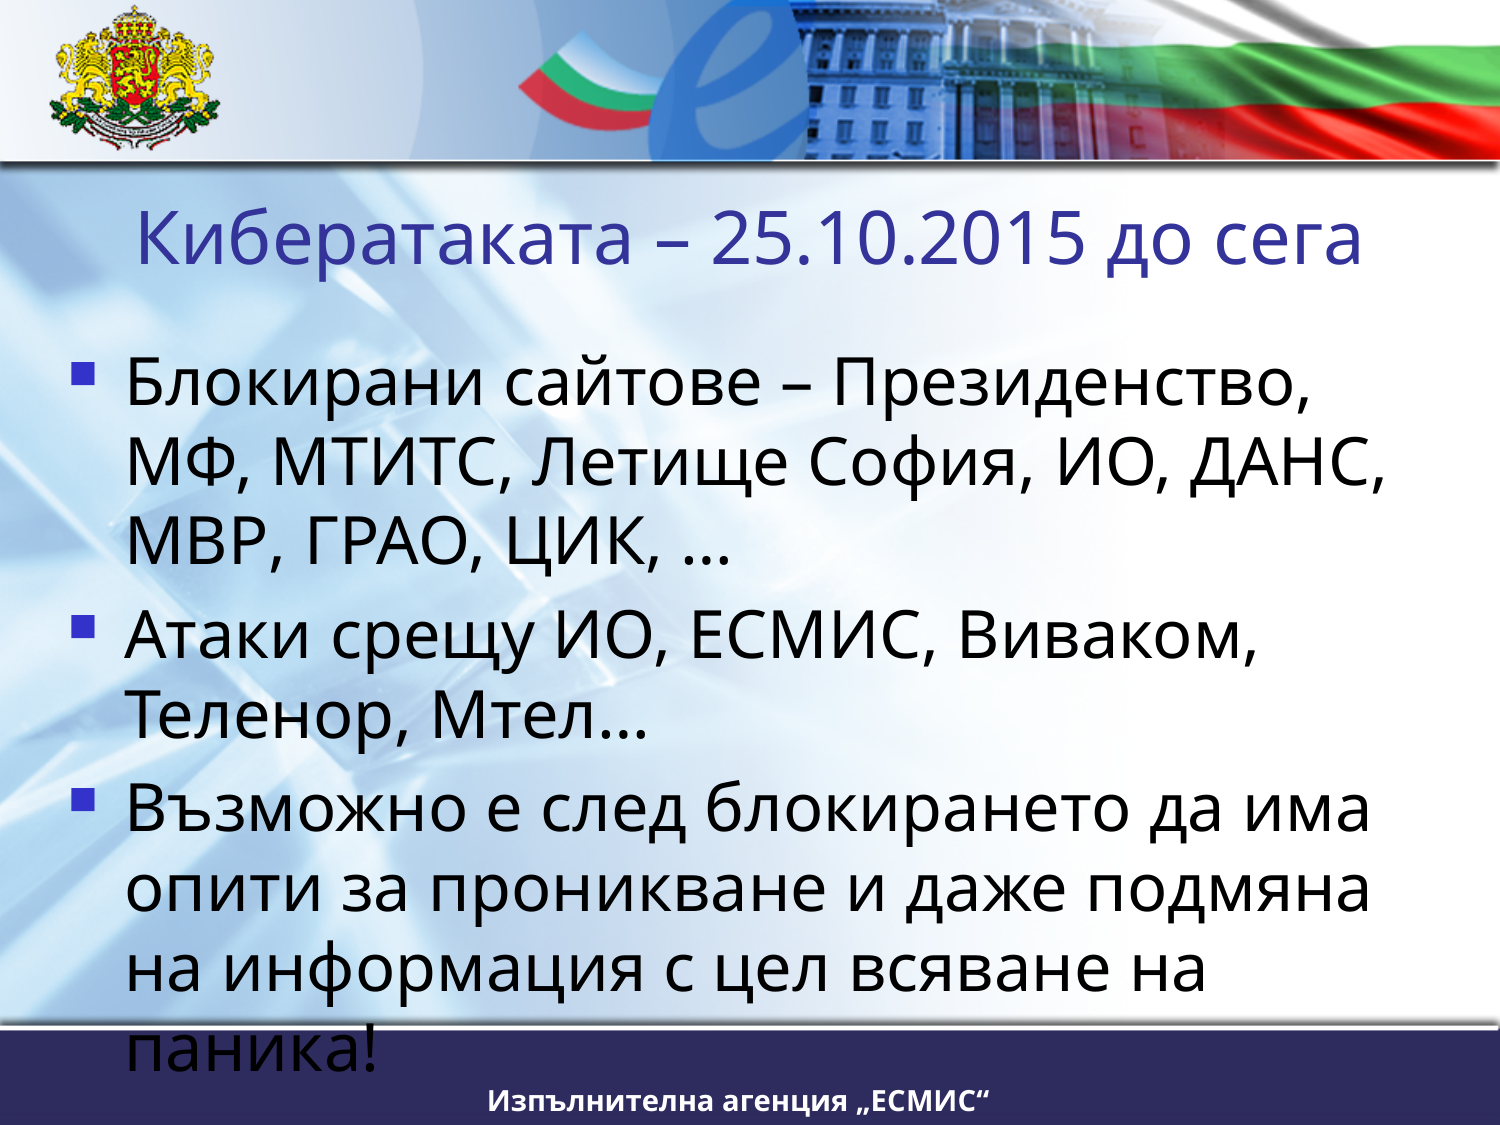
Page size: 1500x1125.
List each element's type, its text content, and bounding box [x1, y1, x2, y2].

picture [0, 0, 1500, 1125]
title Кибератаката – 25.10.2015 до сега [110, 172, 1389, 287]
list Блокирани сайтове – Президенство, МФ, МТИТС, Летище София, ИО, ДАНС, МВР, ГРАО, ЦИК, … Атаки срещу ИО, ЕСМИС, Виваком, Теленор, Мтел… Възможно е след блокирането да има опити за проникване и даже подмяна на информация с цел всяване на паника! [53, 331, 1469, 1006]
footer Изпълнителна агенция „ЕСМИС“ [182, 1049, 1294, 1125]
